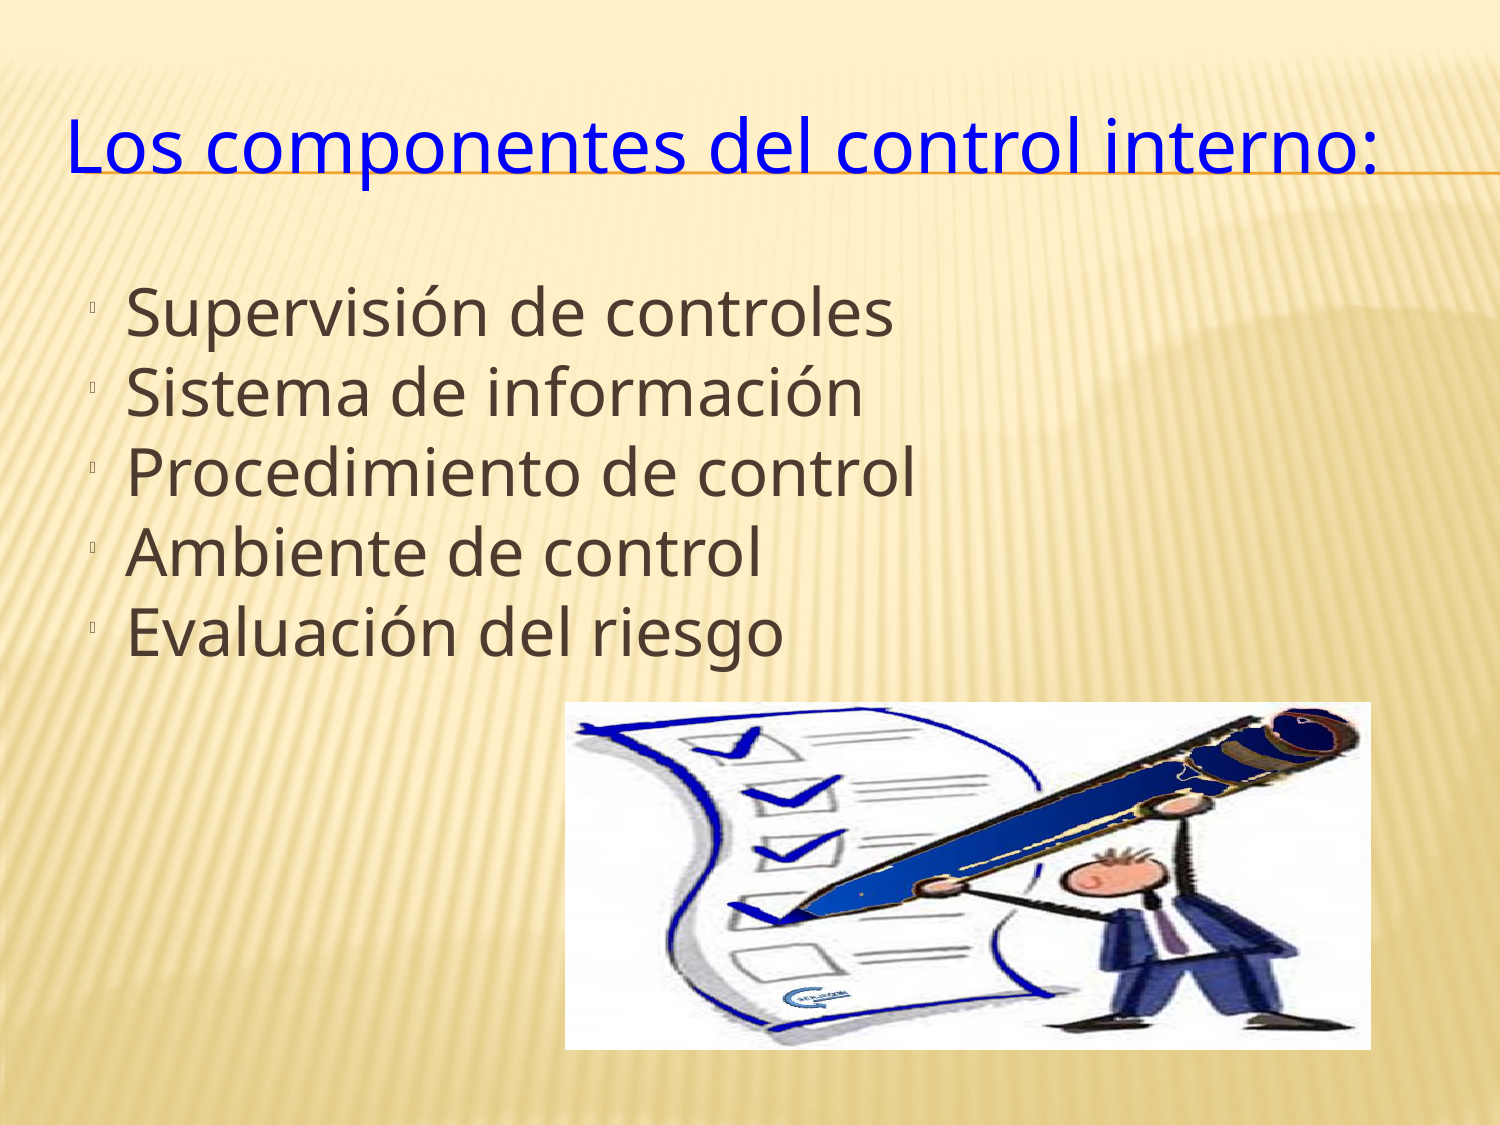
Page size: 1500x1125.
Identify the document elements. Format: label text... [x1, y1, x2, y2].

text_box Los componentes del control interno: [49, 74, 1475, 213]
picture [0, 0, 1500, 1125]
text_box Supervisión de controles Sistema de información Procedimiento de control Ambiente de control Evaluación del riesgo [74, 262, 1425, 1080]
